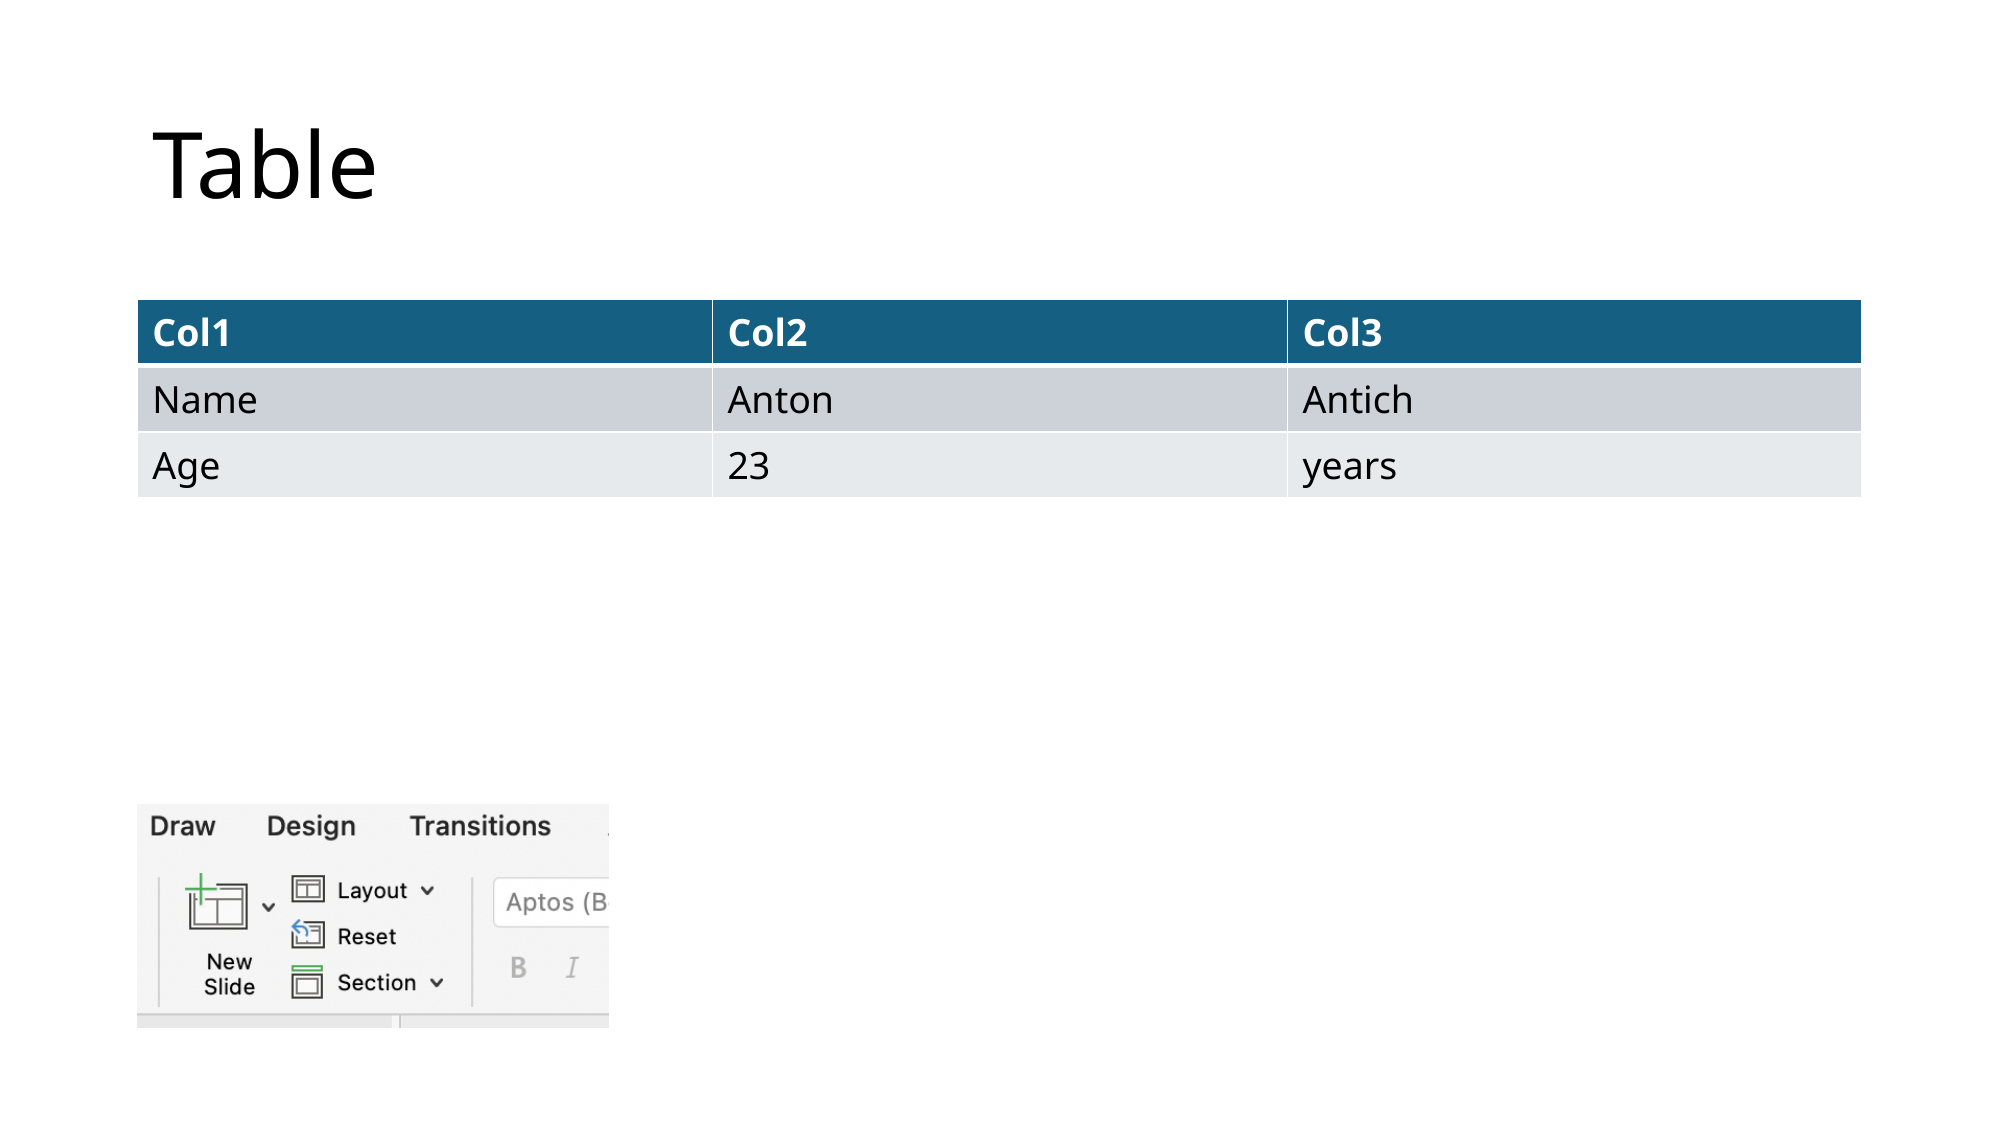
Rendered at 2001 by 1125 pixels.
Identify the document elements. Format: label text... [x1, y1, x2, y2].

table_cell years [1288, 433, 1861, 497]
table_header Col2 [713, 300, 1287, 363]
table_header Col1 [138, 300, 712, 363]
picture [136, 803, 609, 1028]
table_cell Anton [713, 368, 1287, 431]
title Table [137, 59, 1863, 278]
table_header Col3 [1288, 300, 1861, 363]
table_cell Name [138, 368, 712, 431]
table_cell Antich [1288, 368, 1861, 431]
table_cell Age [138, 433, 712, 497]
table_cell 23 [713, 433, 1287, 497]
